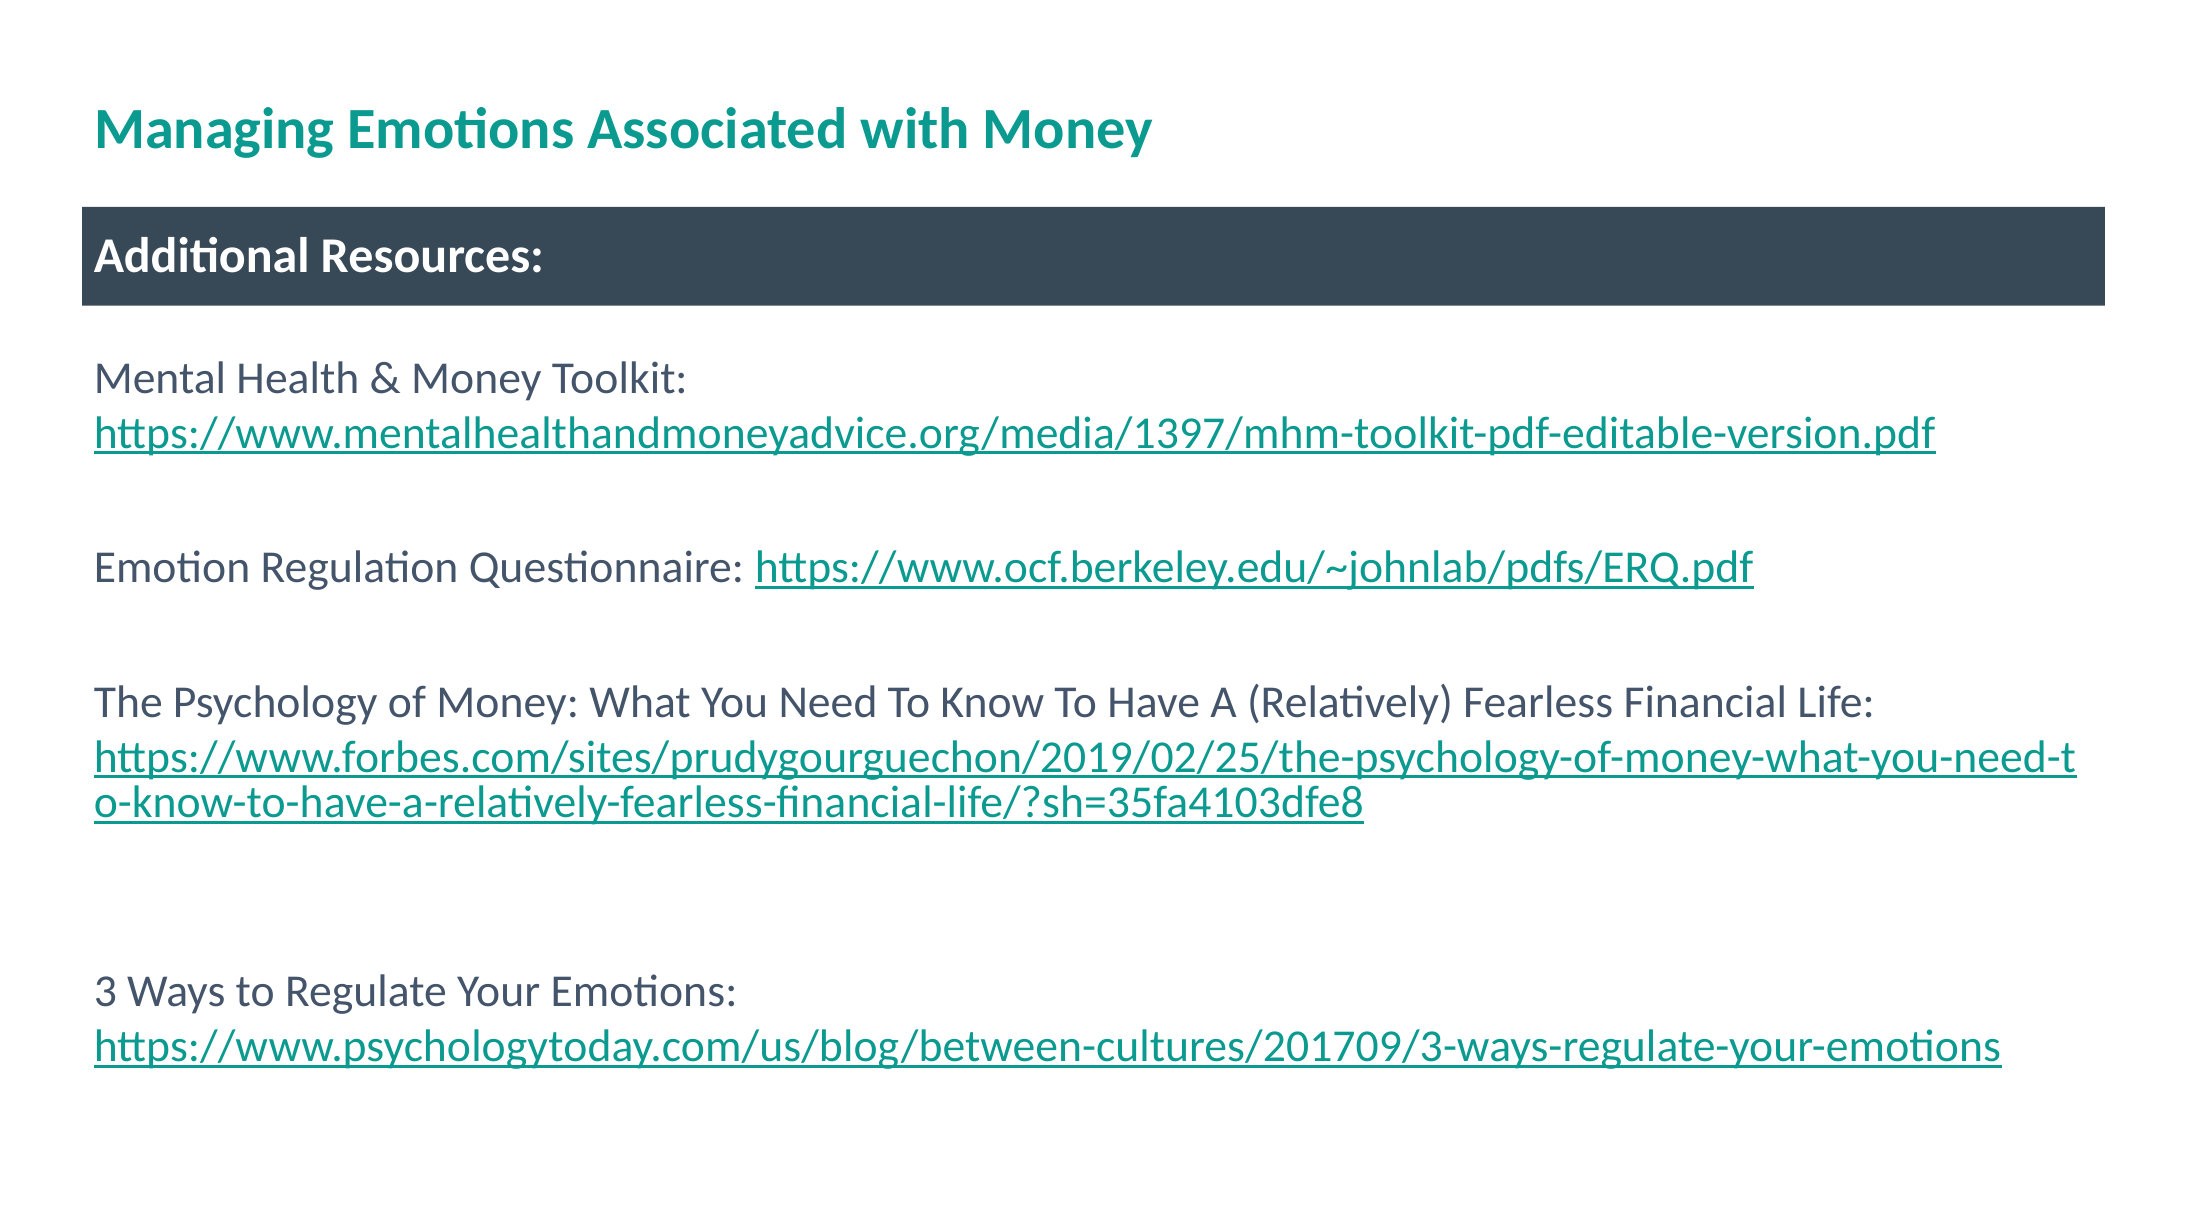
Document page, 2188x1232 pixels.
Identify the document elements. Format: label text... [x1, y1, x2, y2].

list Mental Health & Money Toolkit: https://www.mentalhealthandmoneyadvice.org/media/1397/mhm-toolkit-pdf-editable-version.pdf Emotion Regulation Questionnaire: https://www.ocf.berkeley.edu/~johnlab/pdfs/ERQ.pdf The Psychology of Money: What You Need To Know To Have A (Relatively) Fearless Financial Life: https://www.forbes.com/sites/prudygourguechon/2019/02/25/the-psychology-of-money-what-you-need-to-know-to-have-a-relatively-fearless-financial-life/?sh=35fa4103dfe8 3 Ways to Regulate Your Emotions: https://www.psychologytoday.com/us/blog/between-cultures/201709/3-ways-regulate-your-emotions [82, 340, 2105, 1167]
list Additional Resources: [82, 206, 2105, 306]
title Managing Emotions Associated with Money [82, 70, 2106, 189]
